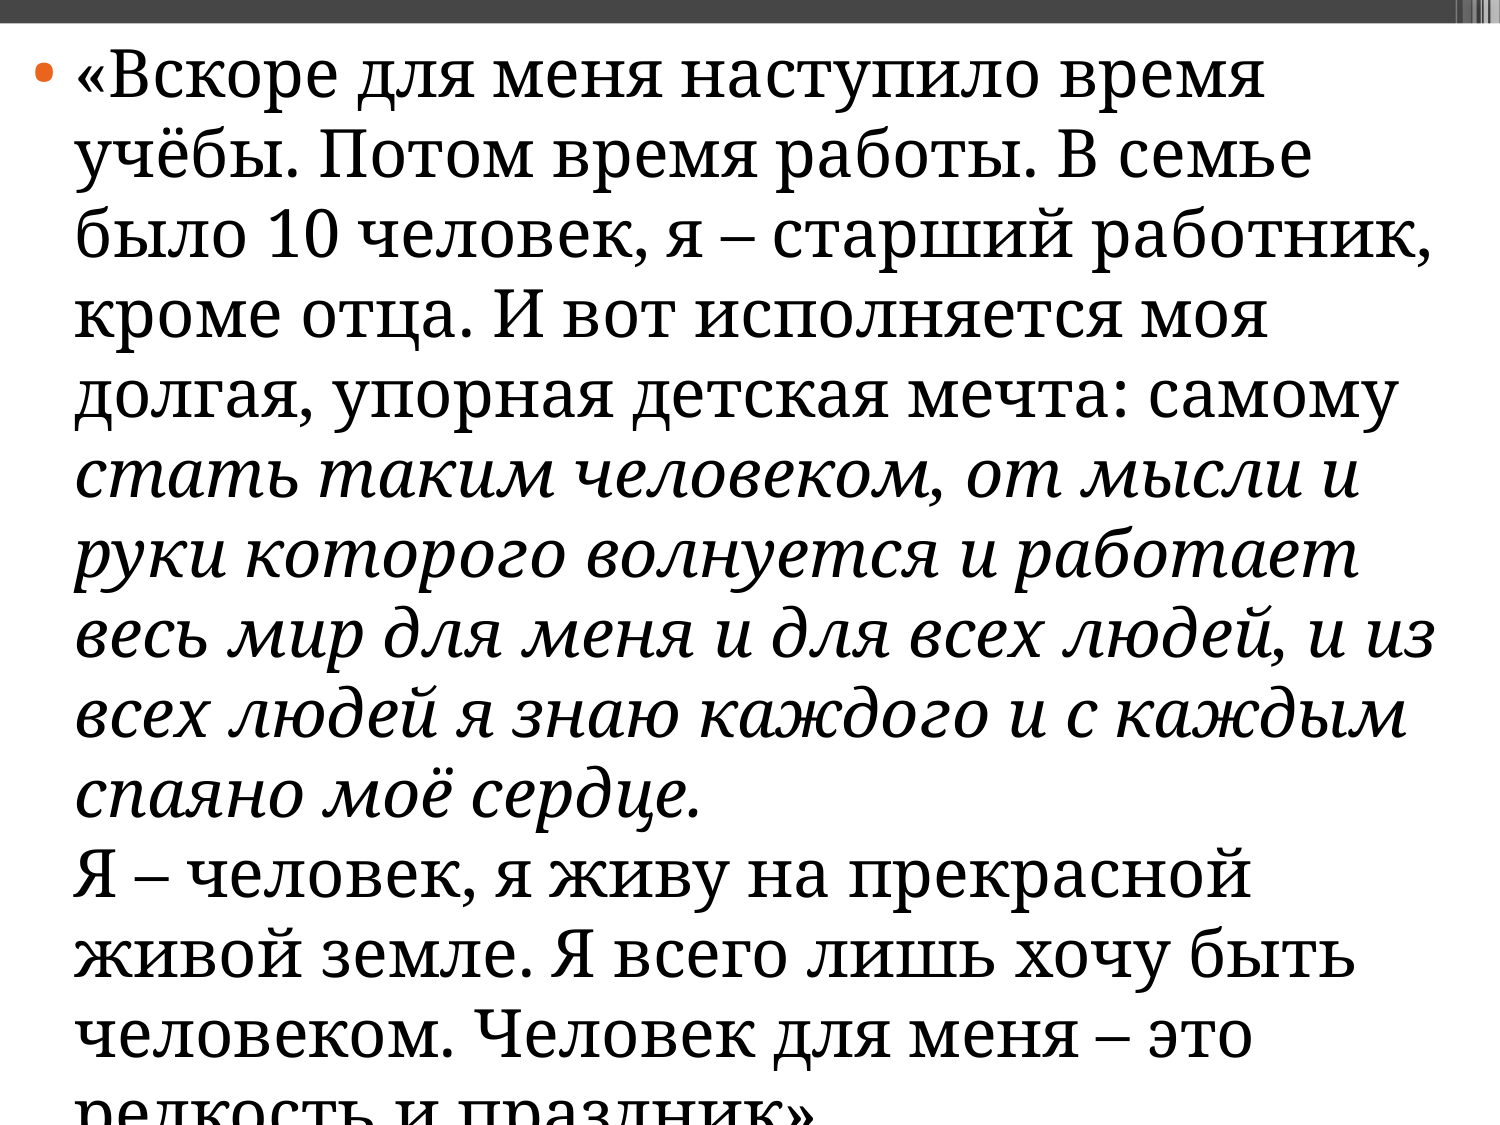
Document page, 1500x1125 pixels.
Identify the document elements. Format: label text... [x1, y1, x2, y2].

list «Вскоре для меня наступило время учёбы. Потом время работы. В семье было 10 человек, я – старший работник, кроме отца. И вот исполняется моя долгая, упорная детская мечта: самому стать таким человеком, от мысли и руки которого волнуется и работает весь мир для меня и для всех людей, и из всех людей я знаю каждого и с каждым спаяно моё сердце. Я – человек, я живу на прекрасной живой земле. Я всего лишь хочу быть человеком. Человек для меня – это редкость и праздник». [0, 23, 1500, 1043]
